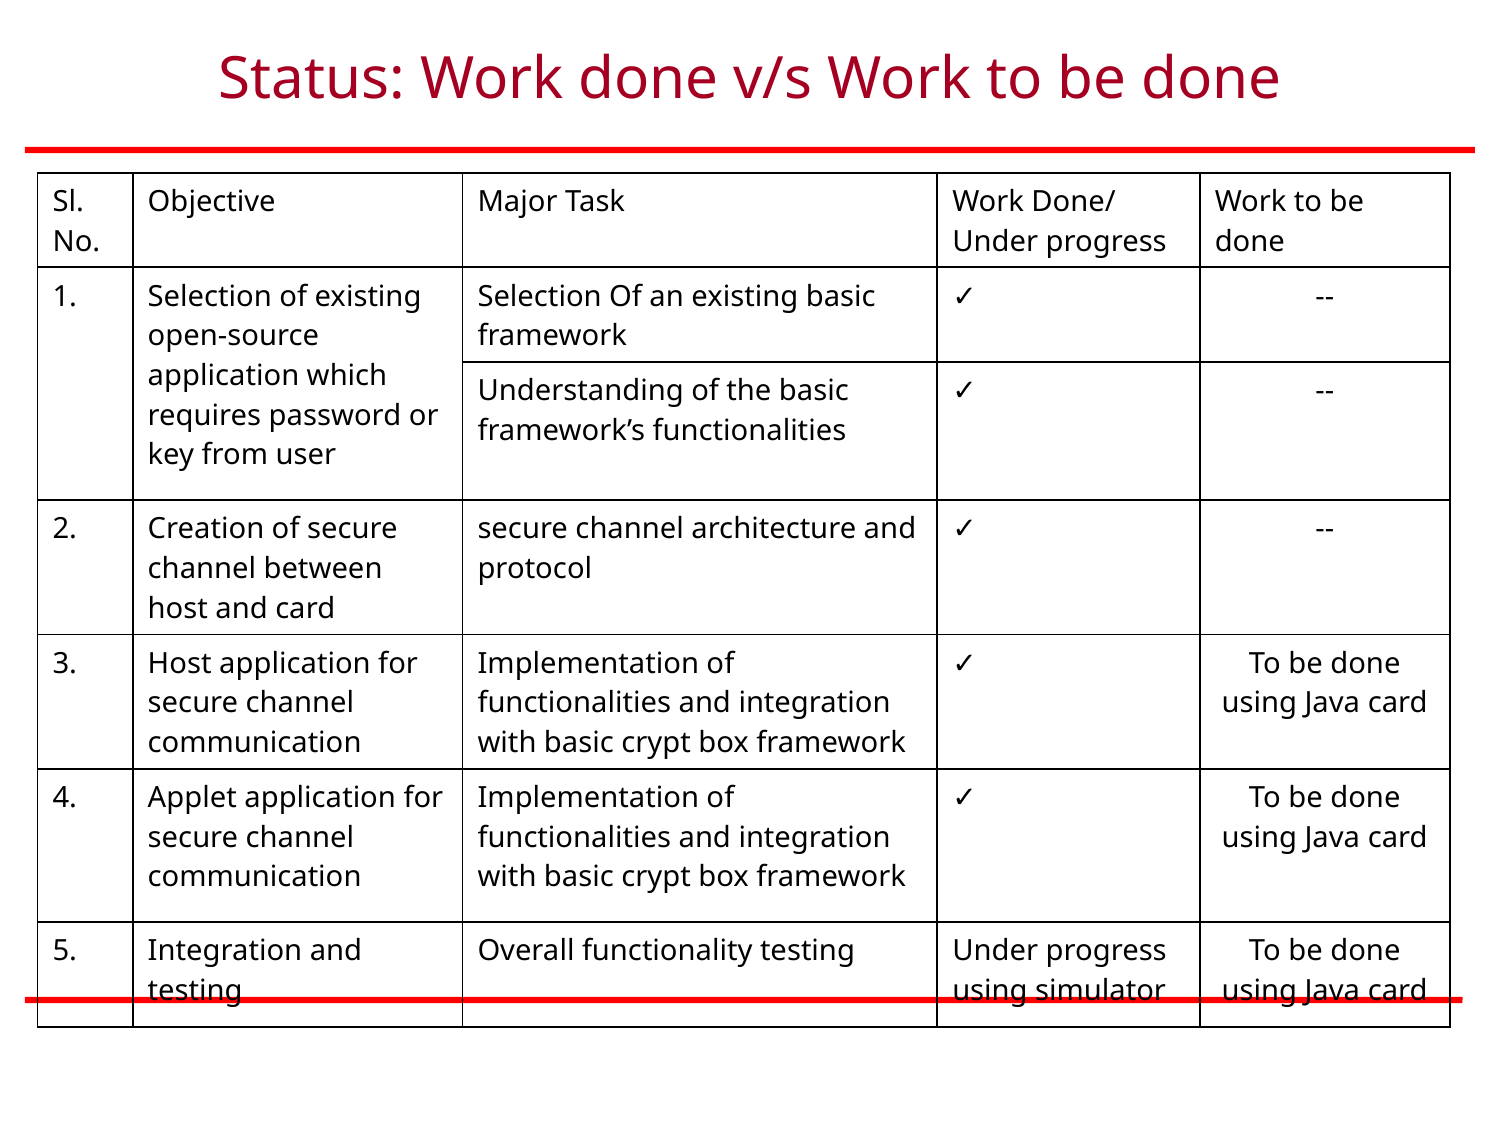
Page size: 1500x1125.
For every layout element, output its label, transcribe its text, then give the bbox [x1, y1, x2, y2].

table_cell Applet application for secure channel communication [134, 770, 462, 921]
title Status: Work done v/s Work to be done [112, 24, 1388, 126]
table_cell -- [1201, 268, 1449, 361]
table_cell ✓ [938, 770, 1199, 921]
table_cell Integration and testing [134, 923, 462, 1026]
table_cell 5. [38, 923, 132, 1026]
table_cell Creation of secure channel between host and card [134, 501, 462, 634]
table_cell ✓ [938, 501, 1199, 634]
table_cell 4. [38, 770, 132, 921]
table_cell Selection of existing open-source application which requires password or key from user [134, 268, 462, 499]
list [112, 149, 1476, 1001]
table_cell Under progress using simulator [938, 923, 1199, 1026]
table_header Work to be done [1201, 174, 1449, 266]
table_cell Understanding of the basic framework’s functionalities [463, 363, 936, 499]
table_cell -- [1201, 363, 1449, 499]
table_cell 3. [38, 635, 132, 768]
table_header Objective [134, 174, 462, 266]
table_header Work Done/ Under progress [938, 174, 1199, 266]
table_cell Selection Of an existing basic framework [463, 268, 936, 361]
table_cell ✓ [938, 363, 1199, 499]
table_cell 2. [38, 501, 132, 634]
table_cell -- [1201, 501, 1449, 634]
table_cell To be done using Java card [1201, 635, 1449, 768]
table_cell Implementation of functionalities and integration with basic crypt box framework [463, 770, 936, 921]
table_cell Overall functionality testing [463, 923, 936, 1026]
table_header Sl. No. [38, 174, 132, 266]
table_cell ✓ [938, 635, 1199, 768]
table_cell Implementation of functionalities and integration with basic crypt box framework [463, 635, 936, 768]
table_cell 1. [38, 268, 132, 499]
table_cell To be done using Java card [1201, 923, 1449, 1026]
table_cell secure channel architecture and protocol [463, 501, 936, 634]
table_cell To be done using Java card [1201, 770, 1449, 921]
table_cell ✓ [938, 268, 1199, 361]
table_cell Host application for secure channel communication [134, 635, 462, 768]
table_header Major Task [463, 174, 936, 266]
